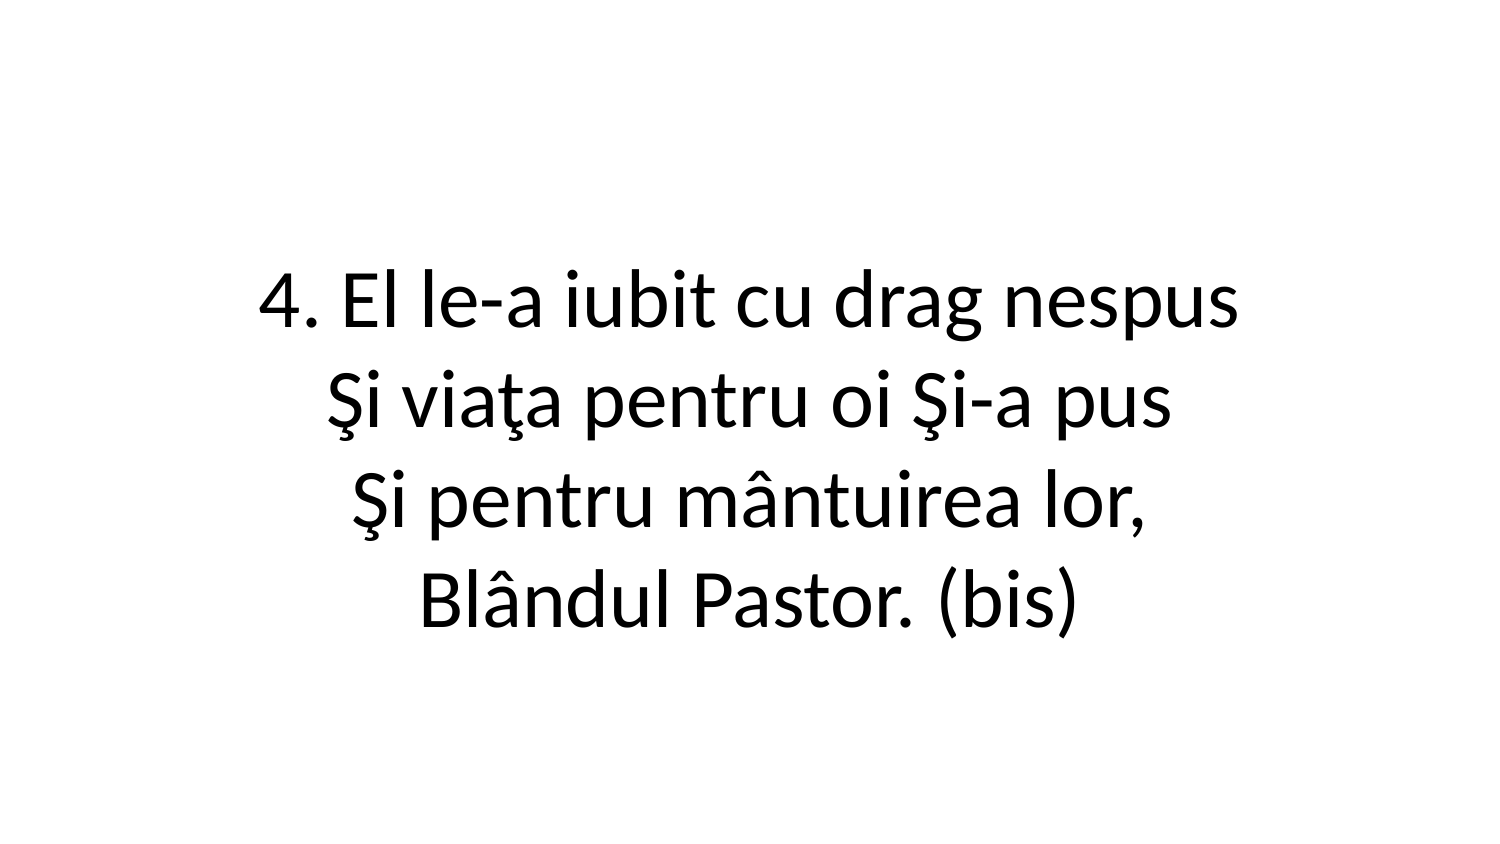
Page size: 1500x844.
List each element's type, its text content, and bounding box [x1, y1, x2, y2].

text_box 4. El le-a iubit cu drag nespus Şi viaţa pentru oi Şi-a pus Şi pentru mântuirea lor, Blândul Pastor. (bis) [244, 192, 1256, 652]
